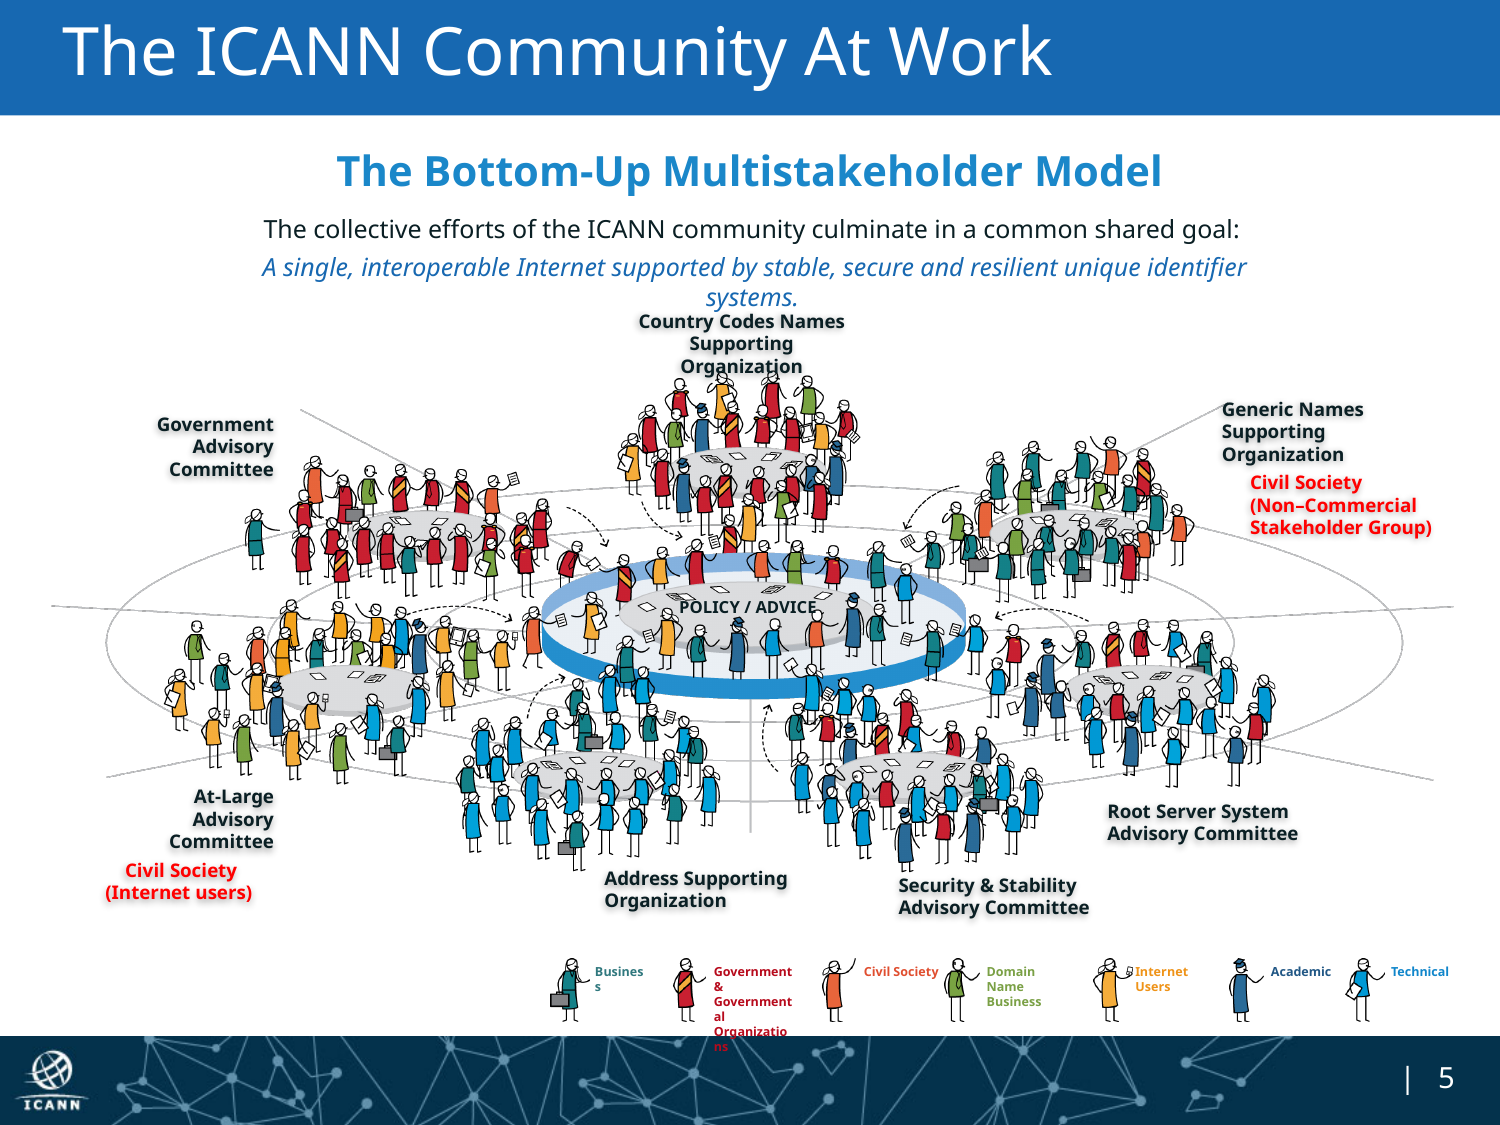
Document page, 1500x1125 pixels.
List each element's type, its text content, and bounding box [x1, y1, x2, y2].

text_box Country Codes Names Supporting Organization [615, 320, 868, 349]
text_box The Bottom-Up Multistakeholder Model [0, 137, 1500, 203]
picture [0, 1036, 1500, 1125]
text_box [550, 956, 1486, 1022]
text_box The collective efforts of the ICANN community culminate in a common shared goal: A single, interoperable Internet supported by stable, secure and resilient unique identifier systems. [227, 206, 1285, 320]
title The ICANN Community At Work [0, 0, 1500, 116]
picture [0, 350, 1500, 915]
